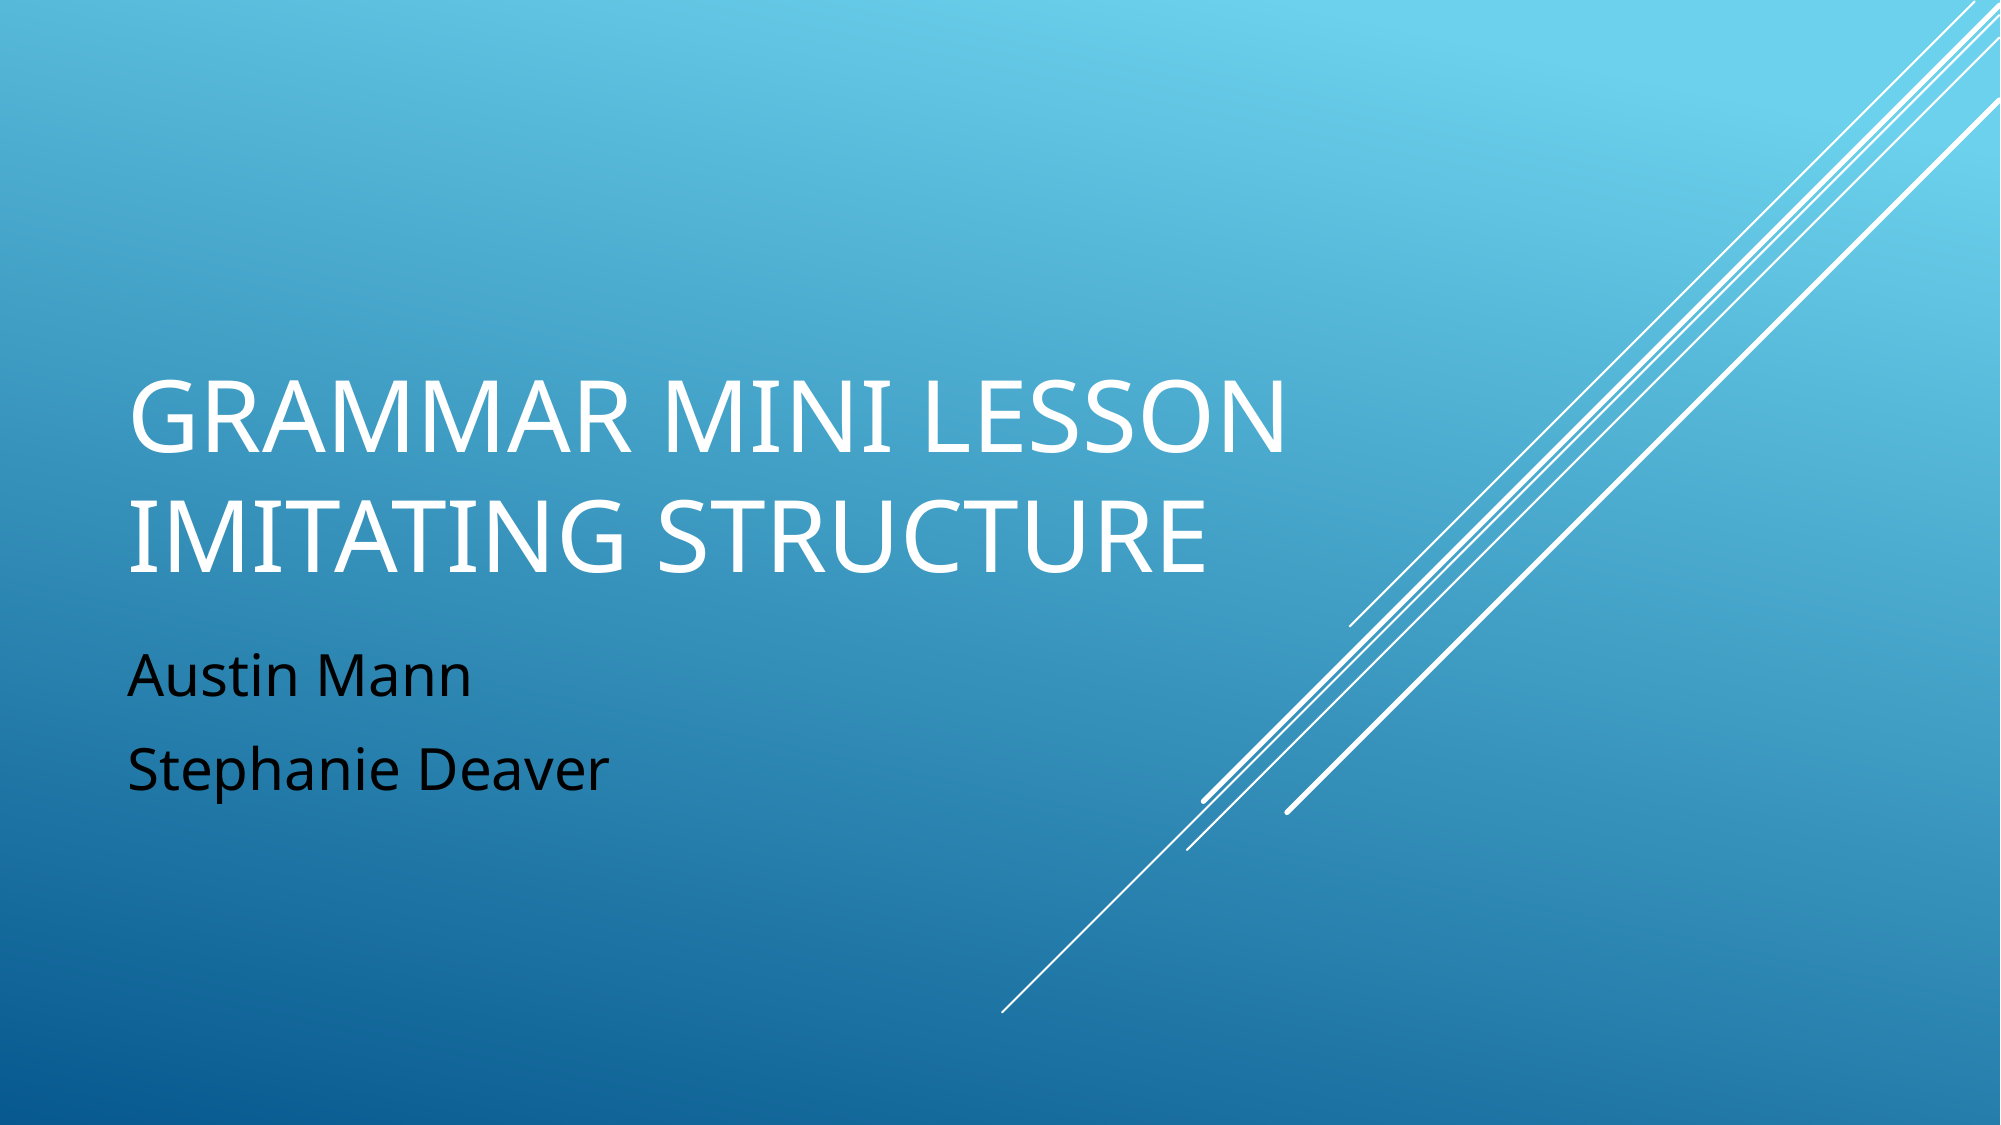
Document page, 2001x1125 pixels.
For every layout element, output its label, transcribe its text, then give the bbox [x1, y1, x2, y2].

title Grammar Mini Lesson imitating structure [112, 112, 1425, 600]
subtitle Austin Mann Stephanie Deaver [112, 630, 1163, 950]
